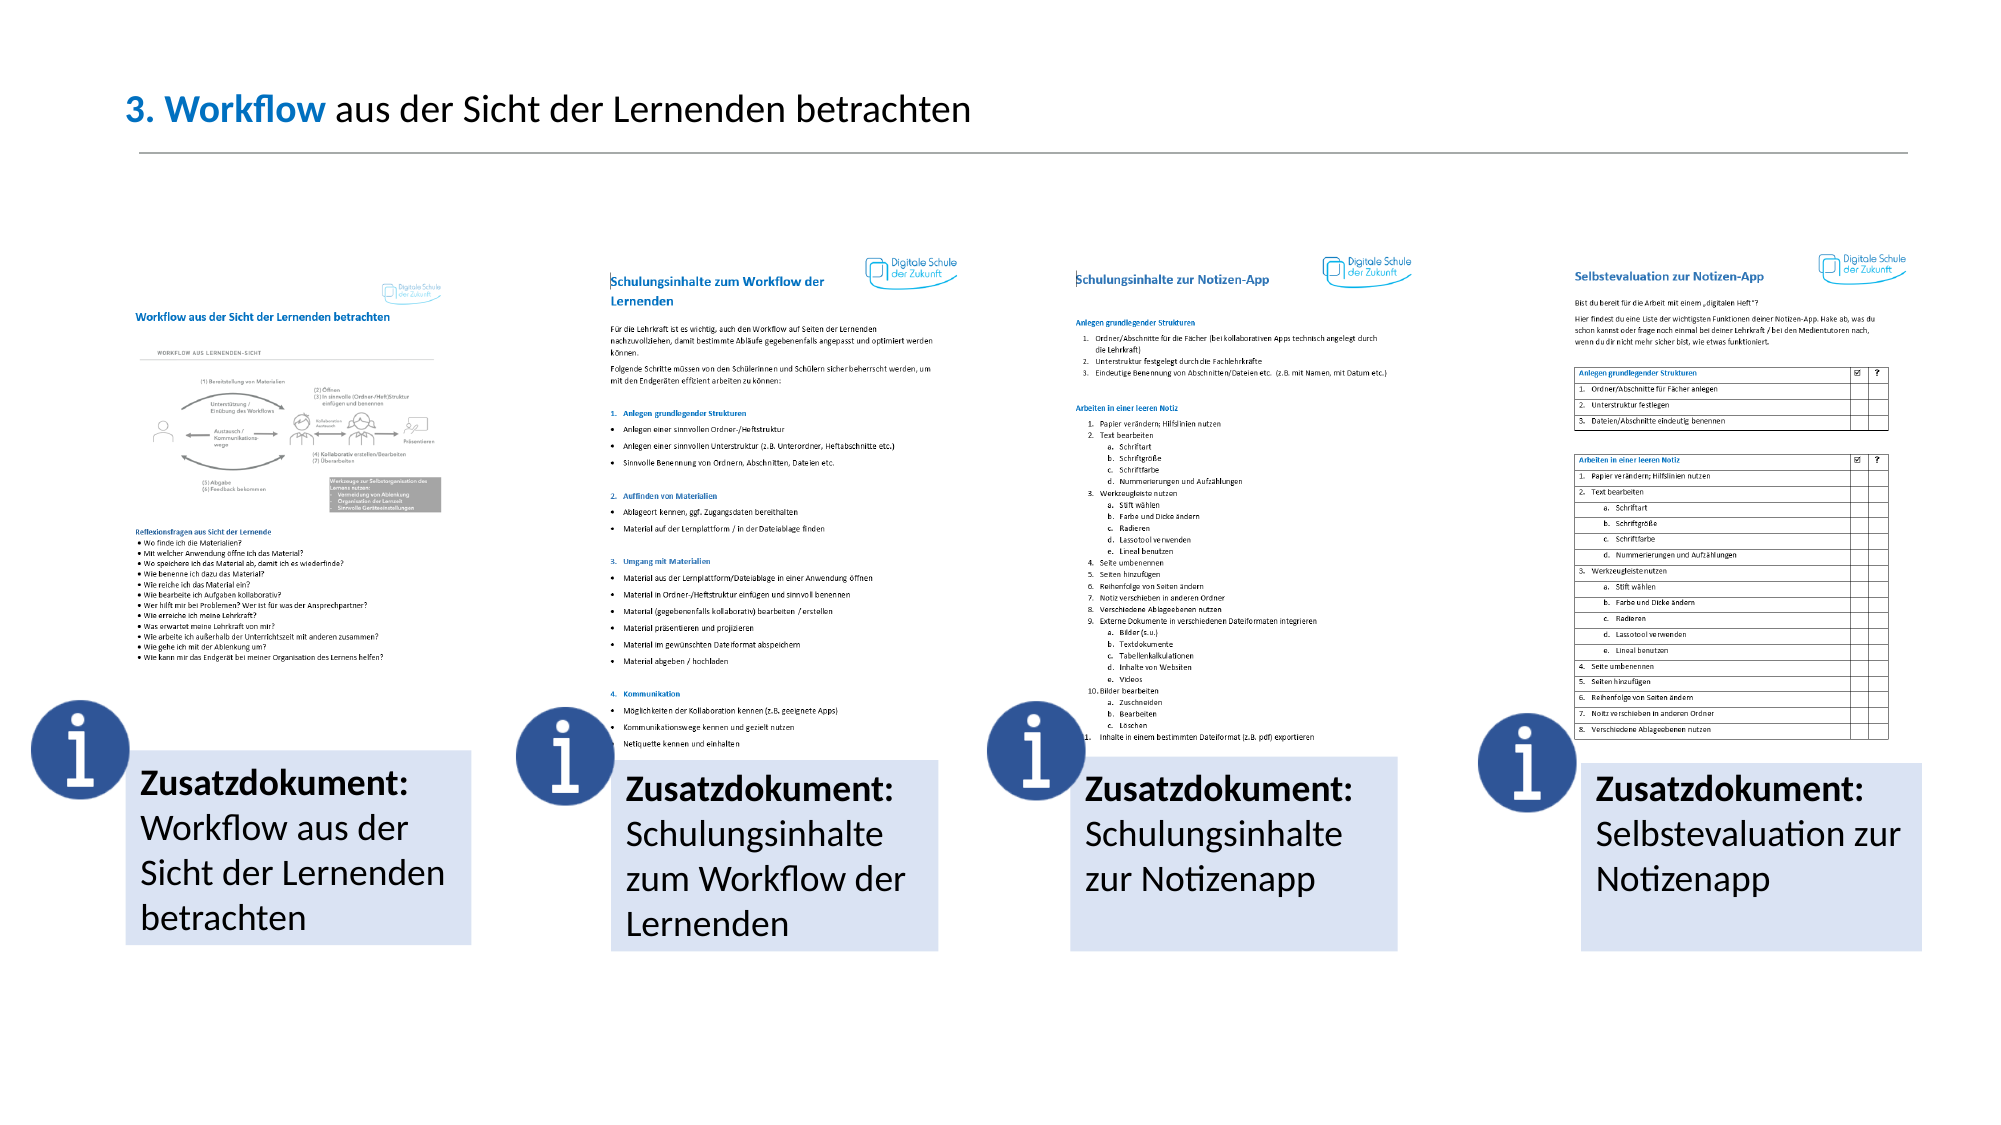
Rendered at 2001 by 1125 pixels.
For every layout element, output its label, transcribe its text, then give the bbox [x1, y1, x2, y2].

text_box 3. Workflow aus der Sicht der Lernenden betrachten [109, 42, 1712, 141]
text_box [17, 269, 479, 948]
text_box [503, 253, 965, 954]
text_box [1464, 244, 1923, 954]
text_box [974, 235, 1424, 954]
